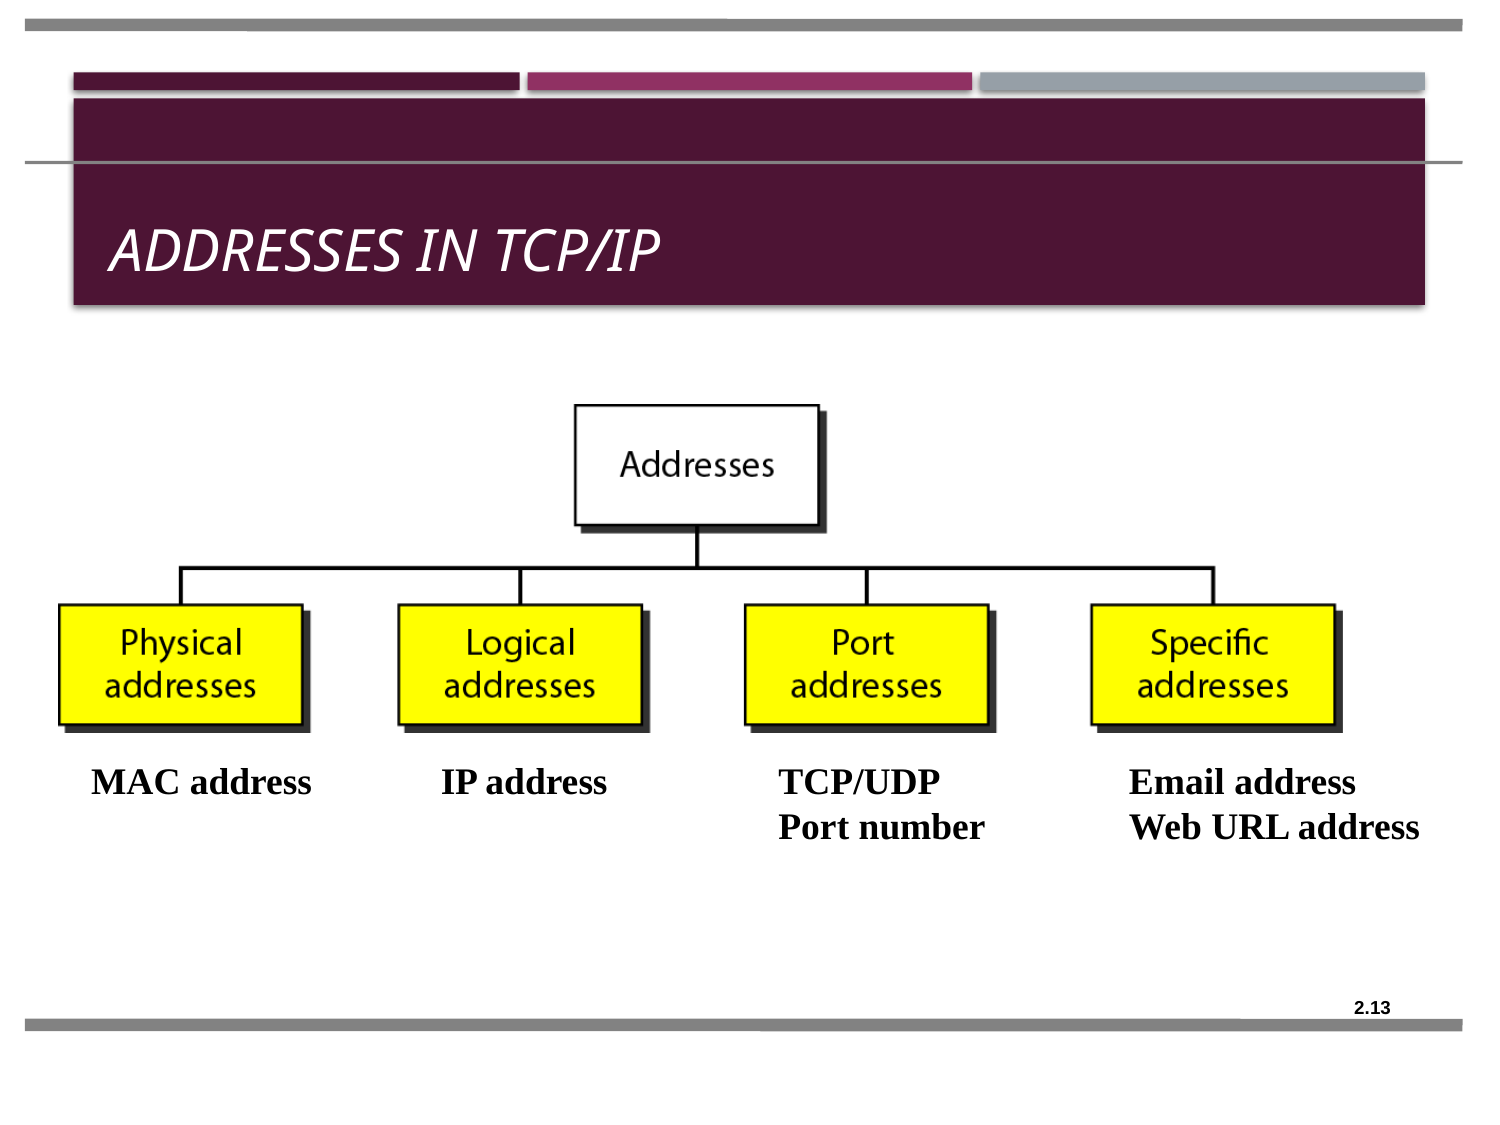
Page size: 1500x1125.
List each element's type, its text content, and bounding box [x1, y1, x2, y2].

title Addresses in TCP/IP [95, 112, 1406, 162]
picture [57, 404, 1344, 733]
text_box MAC address [76, 749, 328, 810]
text_box IP address [426, 749, 623, 810]
title Addresses in TCP/IP [95, 163, 1406, 291]
text_box TCP/UDP Port number [763, 749, 1001, 855]
text_box Email address Web URL address [1114, 749, 1435, 855]
slide_number 2.13 [1279, 977, 1406, 1025]
slide_number 2.13 [1279, 1026, 1406, 1037]
